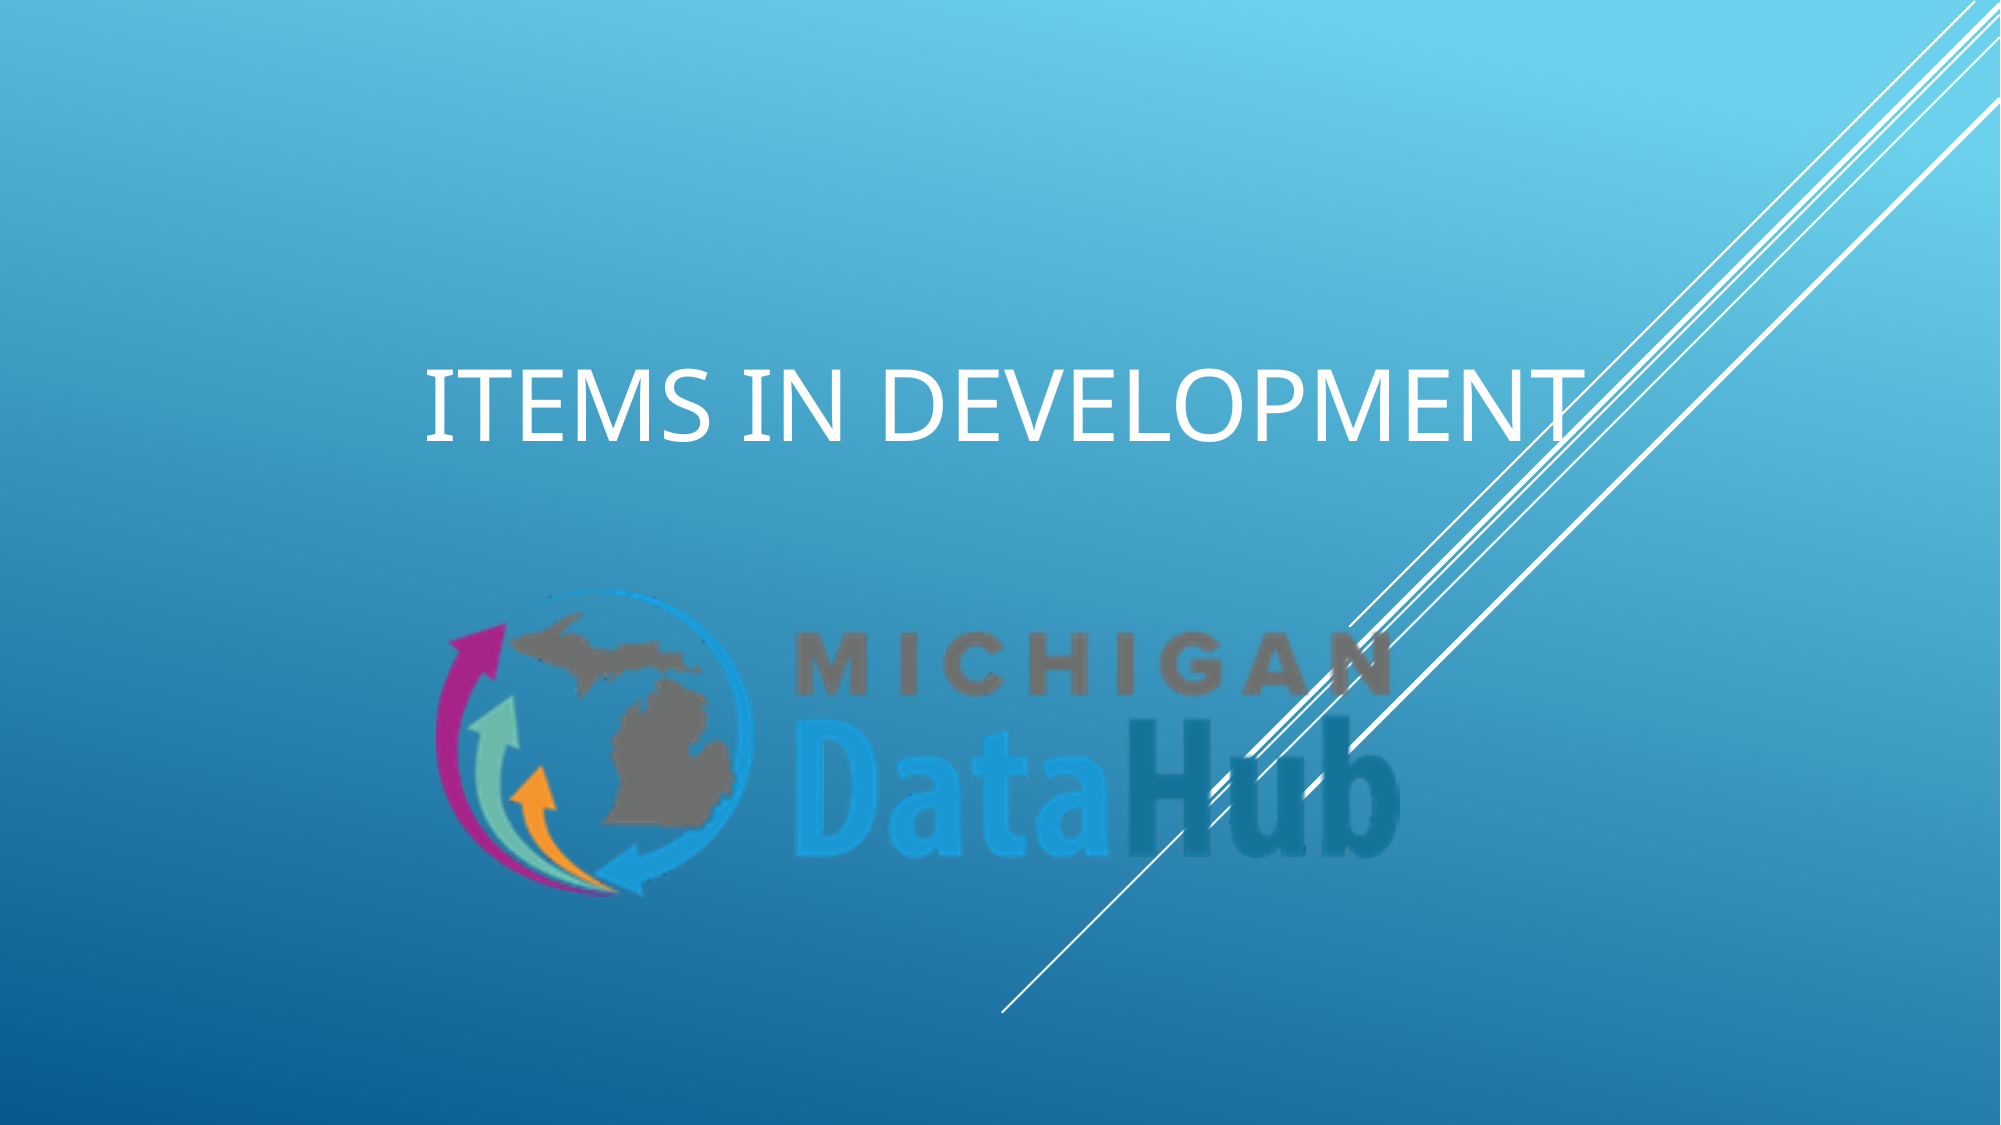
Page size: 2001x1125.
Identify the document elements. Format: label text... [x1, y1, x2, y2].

picture [436, 589, 1400, 898]
title Items in development [408, 172, 1814, 590]
